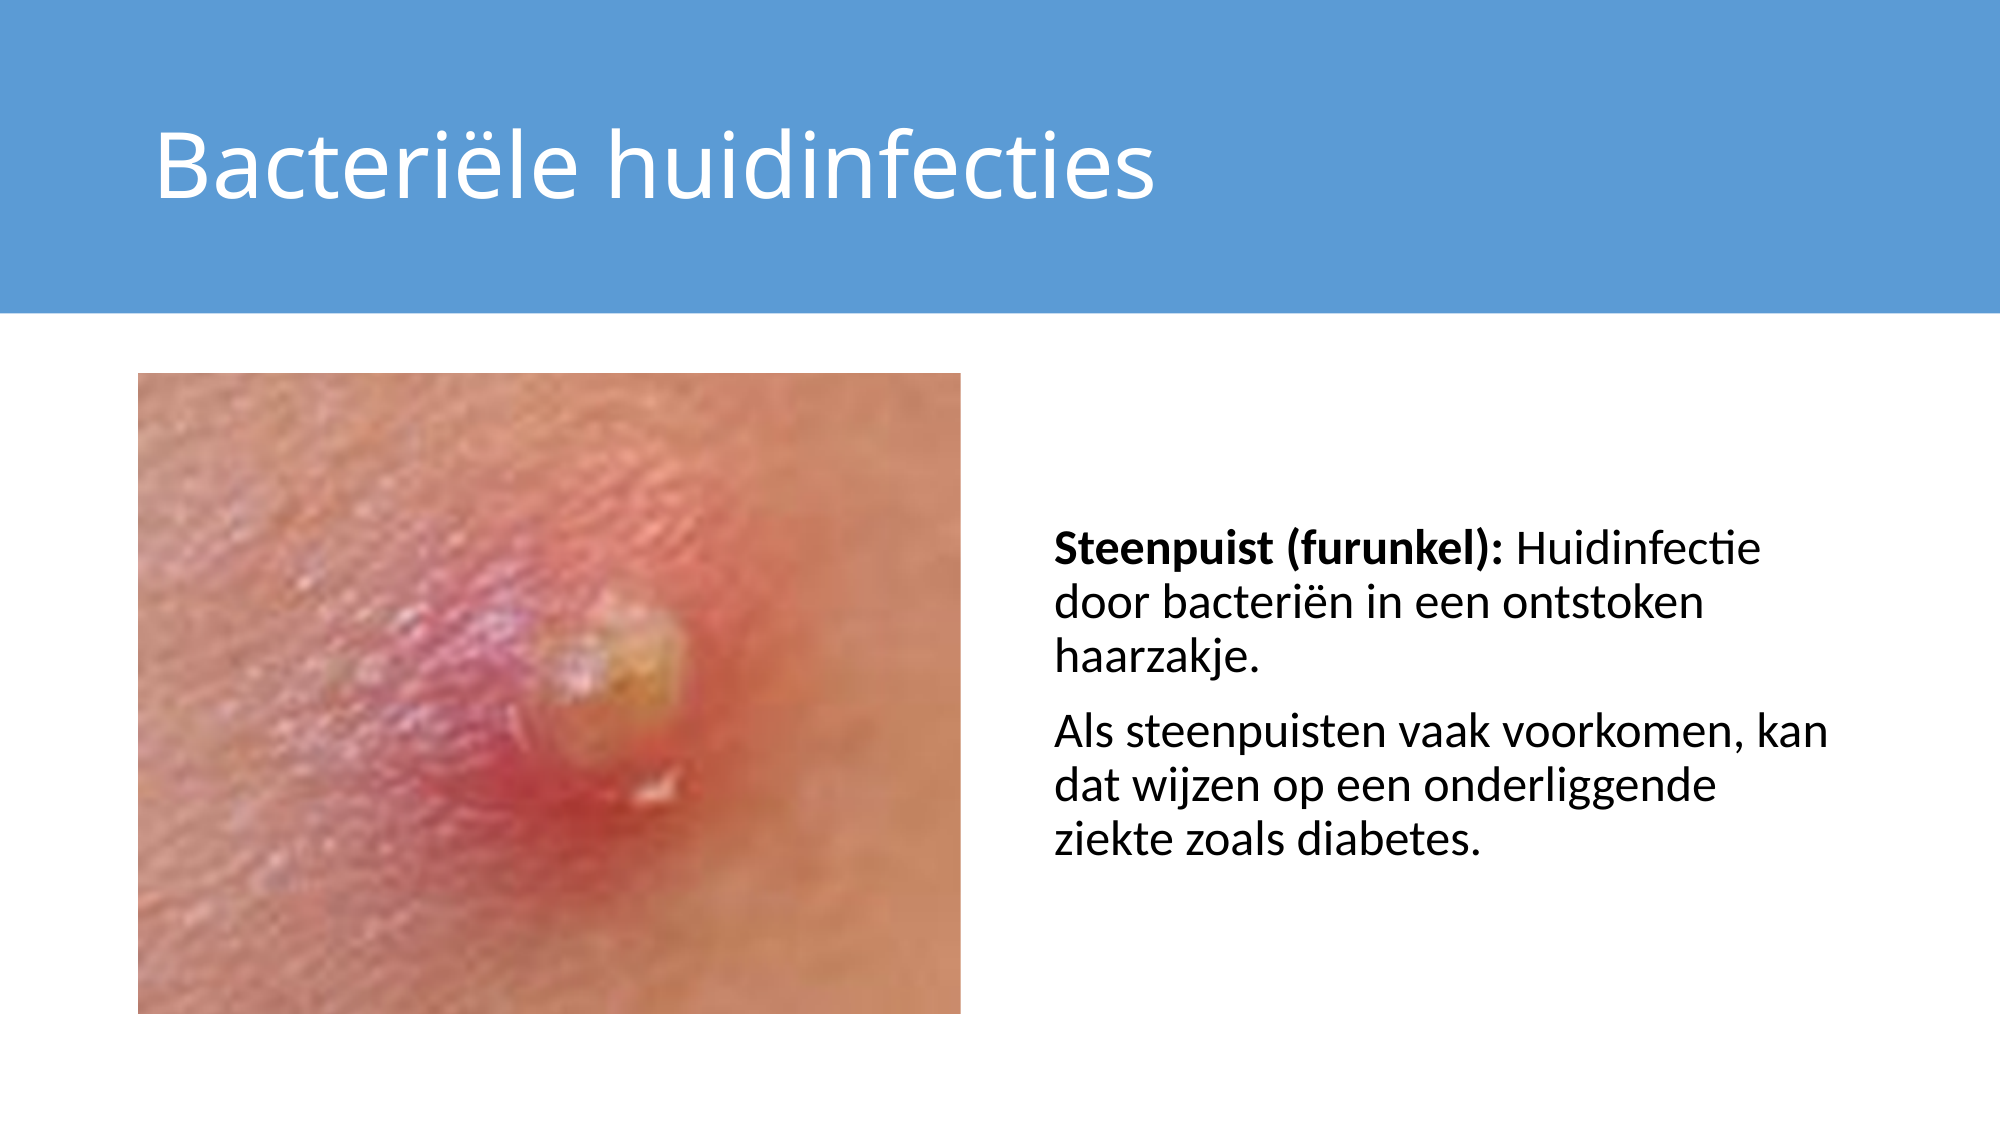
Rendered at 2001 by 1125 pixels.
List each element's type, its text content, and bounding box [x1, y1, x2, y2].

picture [137, 373, 961, 1014]
title Bacteriële huidinfecties [137, 59, 1863, 278]
text_box [0, 0, 2000, 314]
list Steenpuist (furunkel): Huidinfectie door bacteriën in een ontstoken haarzakje. Als steenpuisten vaak voorkomen, kan dat wijzen op een onderliggende ziekte zoals diabetes. [1039, 373, 1862, 1014]
